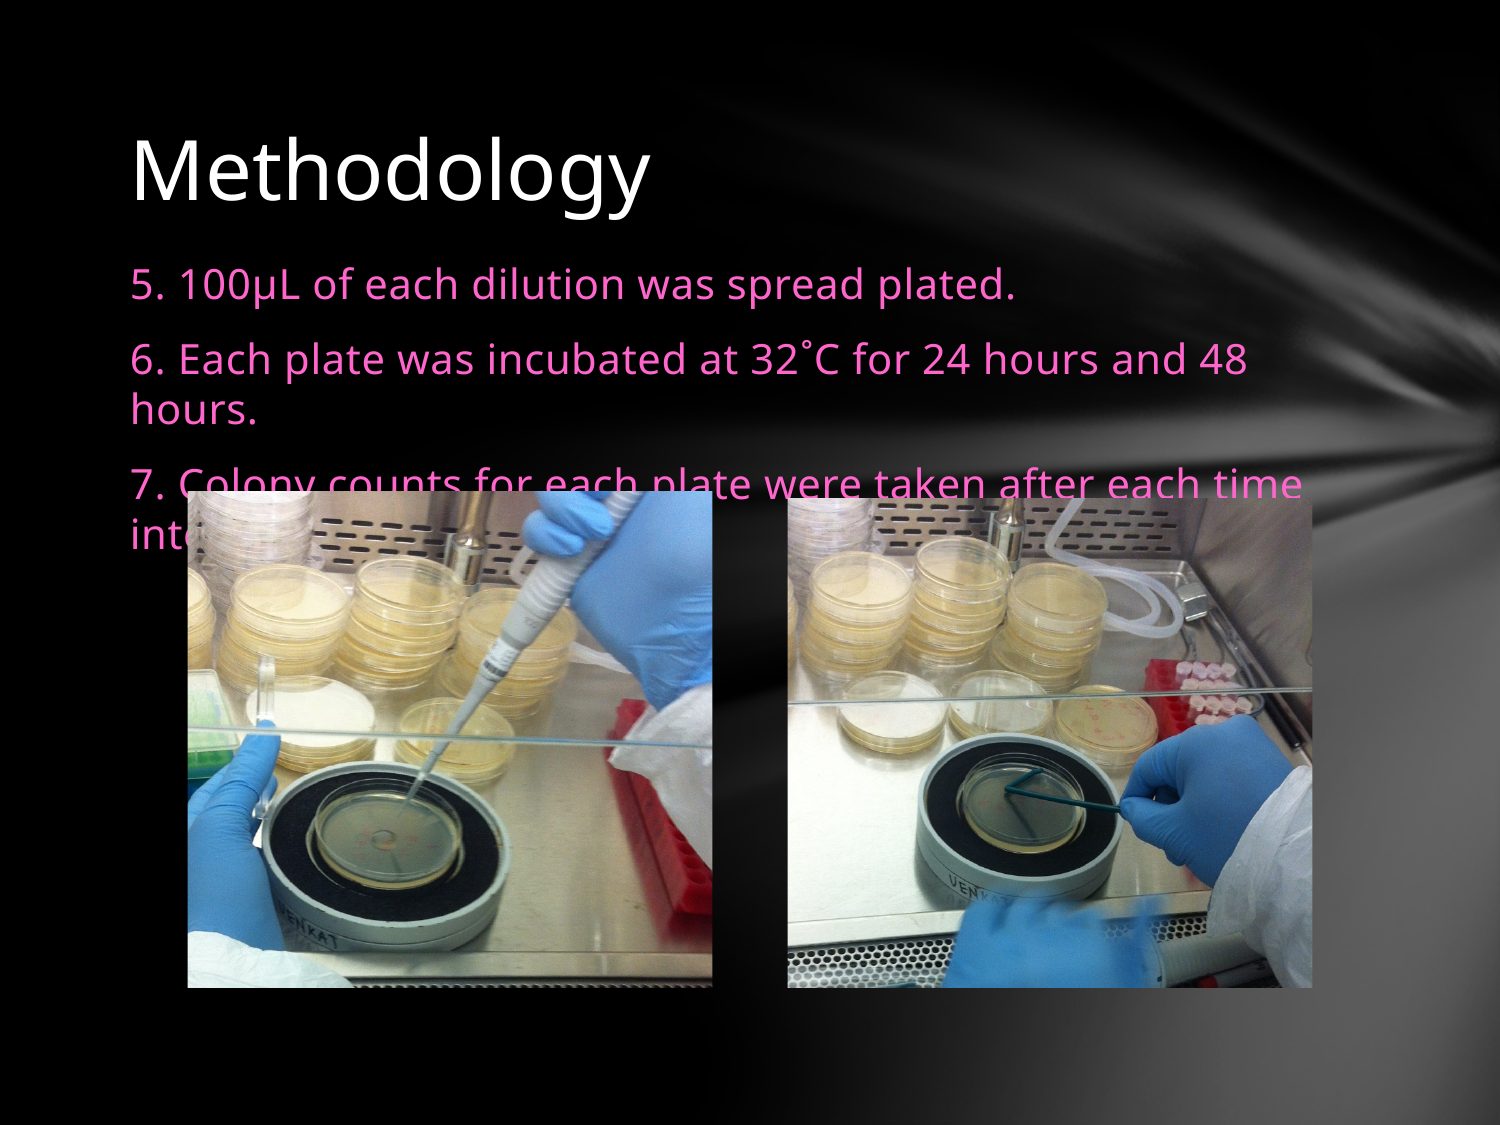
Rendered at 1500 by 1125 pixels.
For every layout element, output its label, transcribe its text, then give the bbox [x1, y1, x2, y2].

picture [787, 498, 1313, 988]
list 5. 100μL of each dilution was spread plated. 6. Each plate was incubated at 32˚C for 24 hours and 48 hours. 7. Colony counts for each plate were taken after each time interval. [114, 249, 1375, 1025]
picture [187, 491, 713, 988]
title Methodology [114, 50, 1375, 225]
